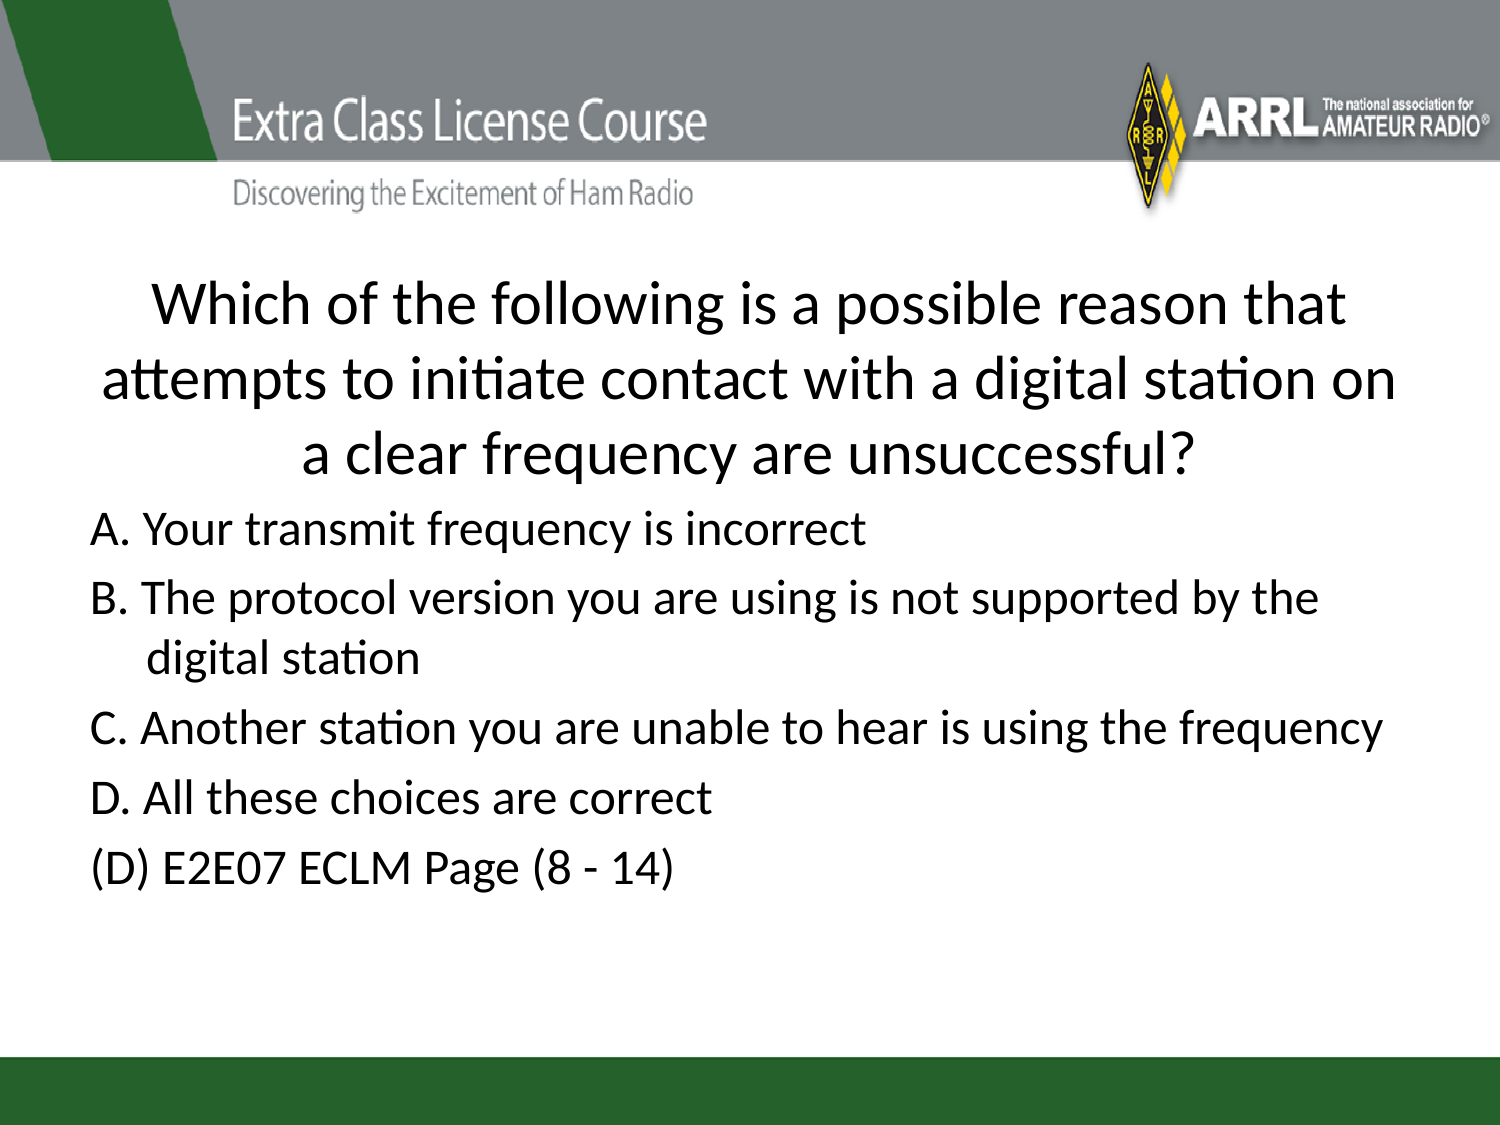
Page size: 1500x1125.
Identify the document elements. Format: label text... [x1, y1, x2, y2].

title Which of the following is a possible reason that attempts to initiate contact with a digital station on a clear frequency are unsuccessful? [75, 254, 1425, 435]
picture [0, 0, 1500, 1125]
list A. Your transmit frequency is incorrect B. The protocol version you are using is not supported by the digital station C. Another station you are unable to hear is using the frequency D. All these choices are correct (D) E2E07 ECLM Page (8 - 14) [75, 487, 1425, 1005]
